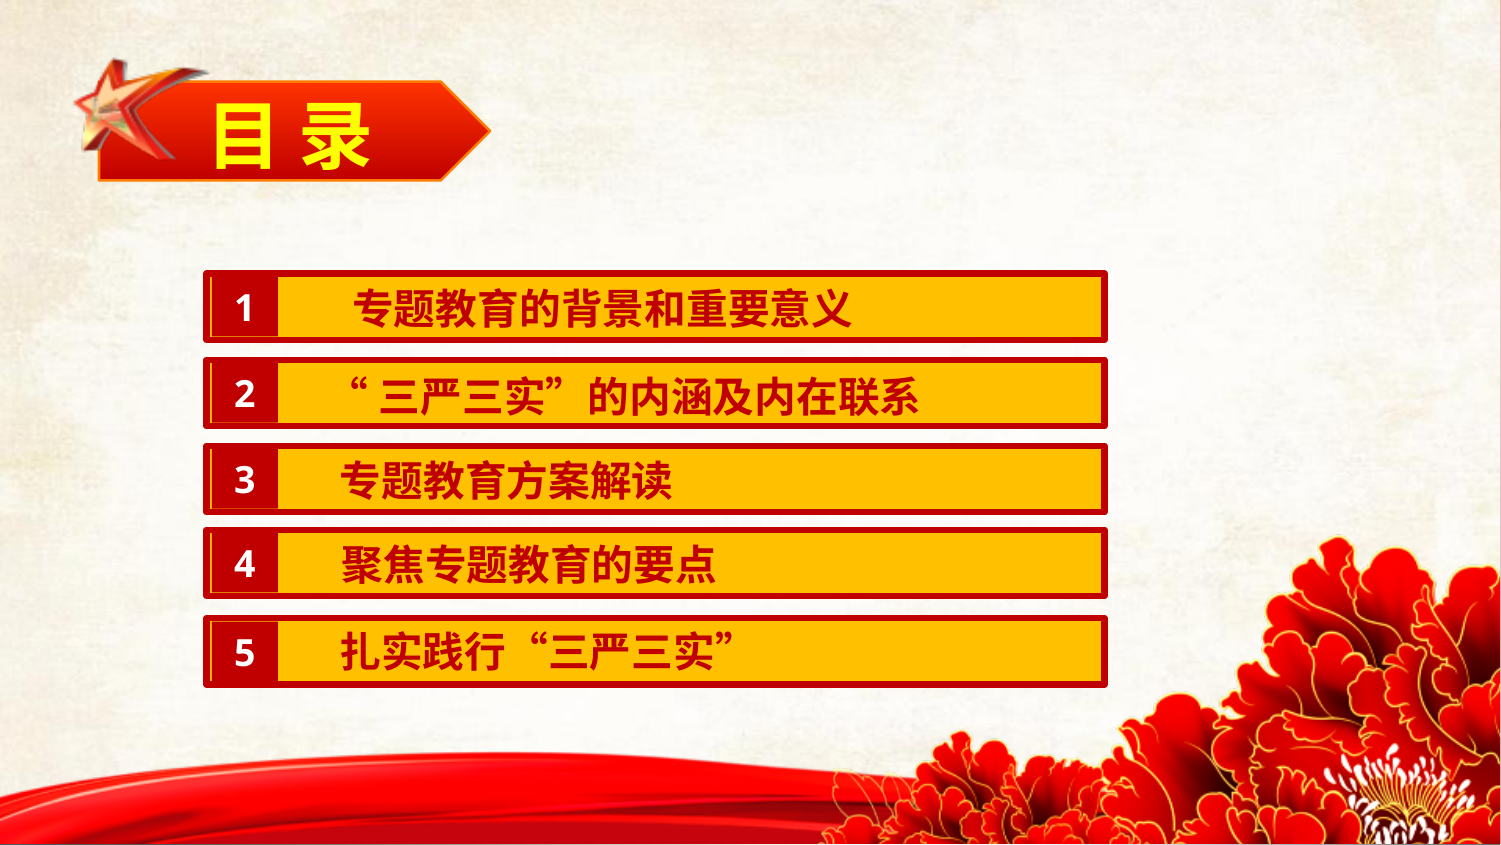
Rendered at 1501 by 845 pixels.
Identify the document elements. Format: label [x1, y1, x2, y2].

text_box [206, 445, 1105, 513]
text_box [206, 617, 1105, 685]
text_box [206, 273, 1105, 341]
text_box [206, 359, 1105, 427]
text_box [206, 529, 1105, 597]
picture [0, 0, 1501, 845]
text_box [68, 42, 491, 188]
